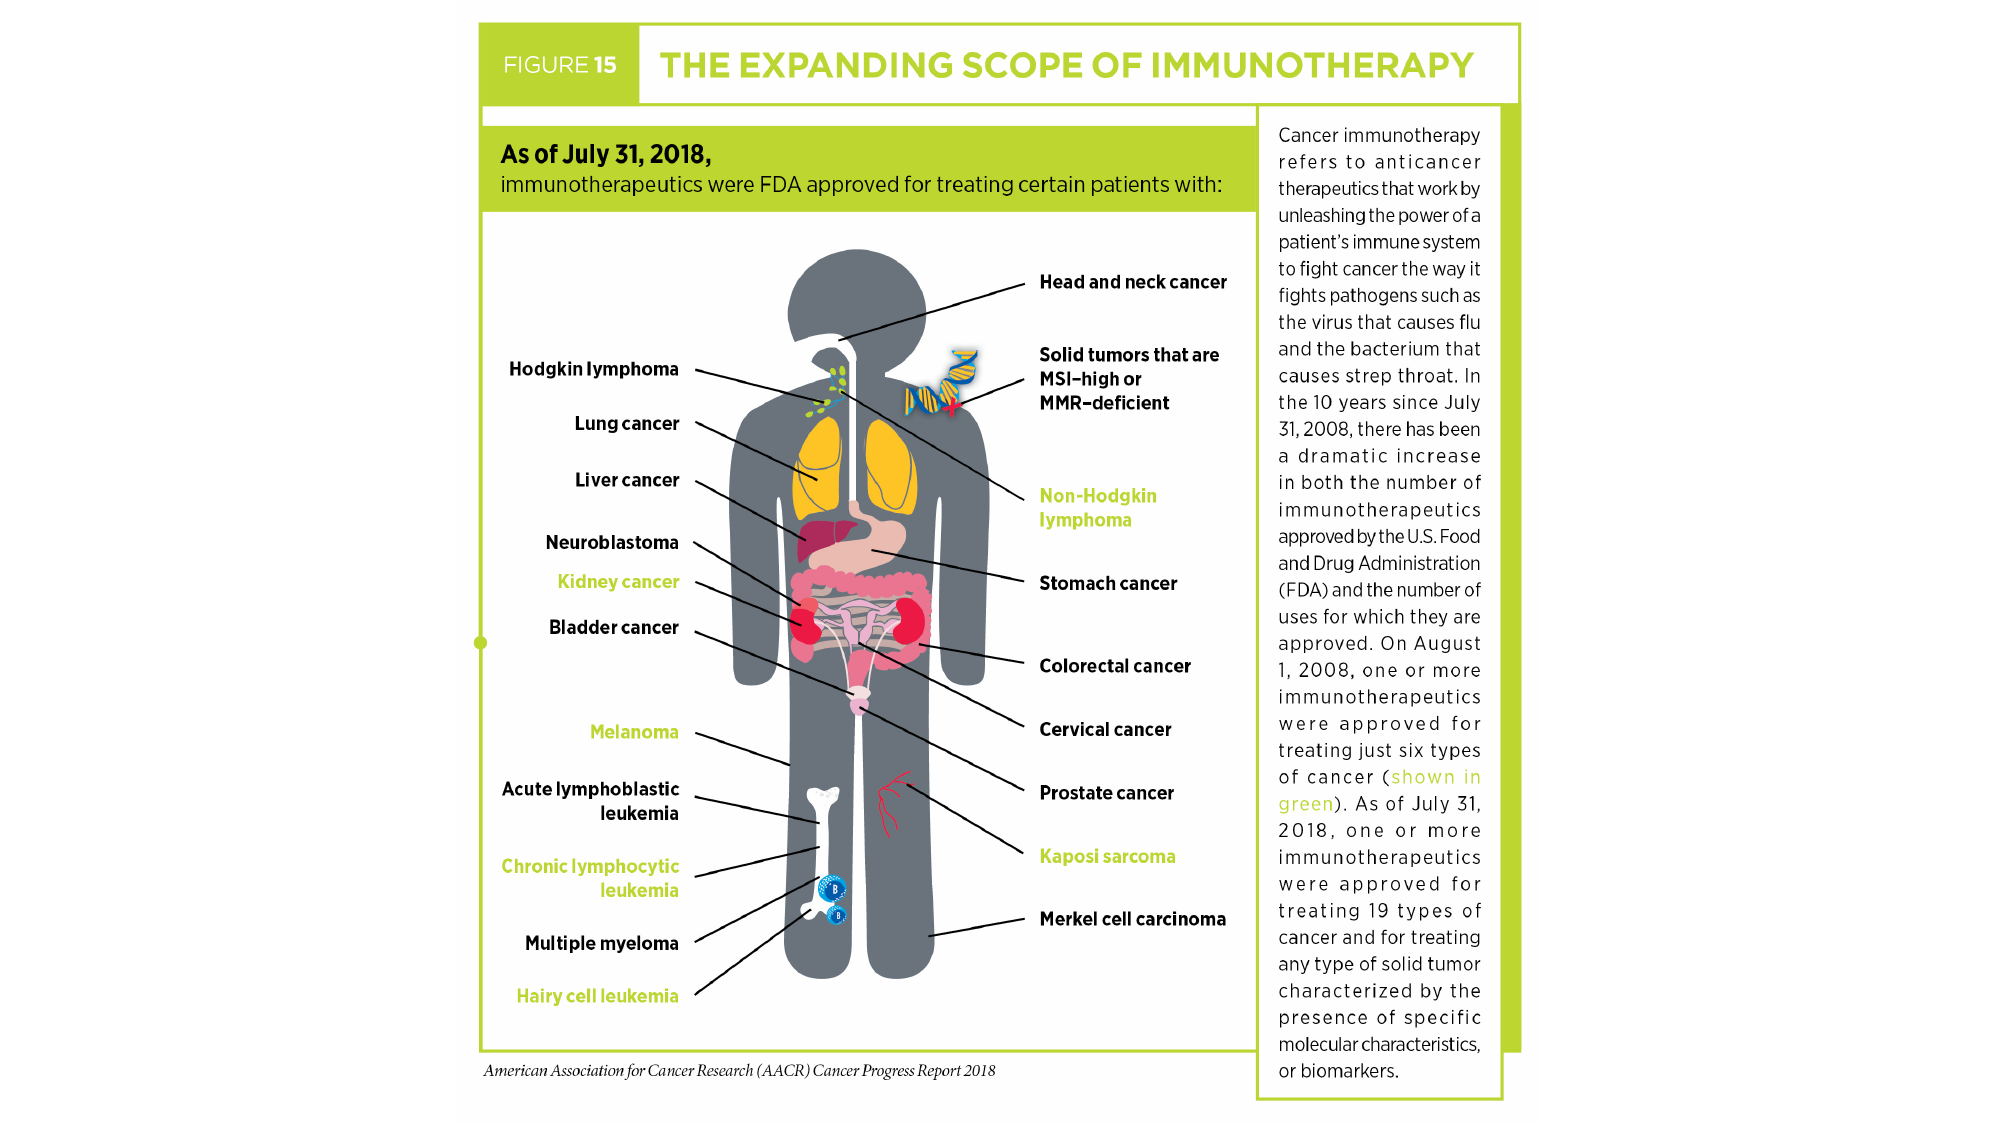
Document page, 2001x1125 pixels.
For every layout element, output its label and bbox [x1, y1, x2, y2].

picture [457, 0, 1540, 1124]
